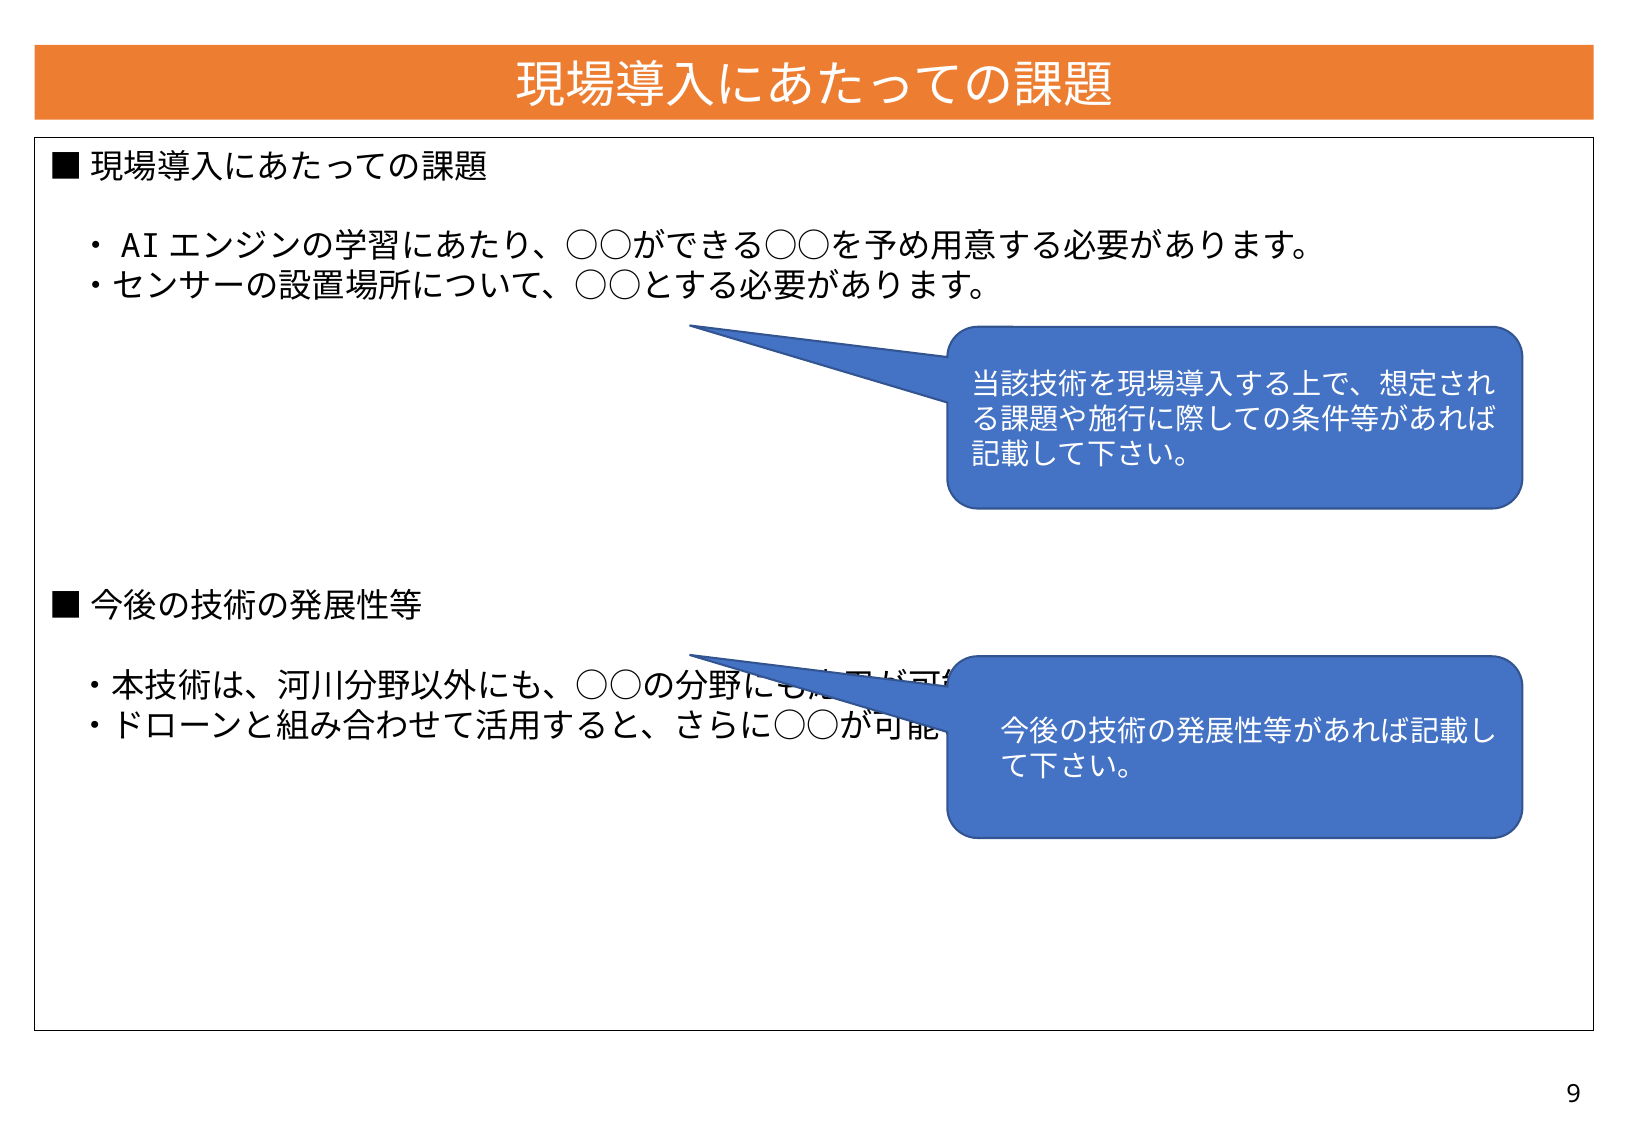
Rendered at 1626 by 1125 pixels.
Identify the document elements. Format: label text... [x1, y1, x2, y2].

text_box ■現場導入にあたっての課題 ・AIエンジンの学習にあたり、○○ができる○○を予め用意する必要があります。 ・センサーの設置場所について、○○とする必要があります。 ■今後の技術の発展性等 ・本技術は、河川分野以外にも、○○の分野にも応用が可能です。具体的には○○。 ・ドローンと組み合わせて活用すると、さらに○○が可能となります。 [34, 137, 1594, 1031]
text_box 9 [1521, 1065, 1625, 1125]
text_box 今後の技術の発展性等があれば記載して下さい。 [689, 653, 1524, 840]
text_box 当該技術を現場導入する上で、想定される課題や施行に際しての条件等があれば記載して下さい。 [689, 324, 1524, 510]
text_box 現場導入にあたっての課題 [34, 44, 1594, 120]
